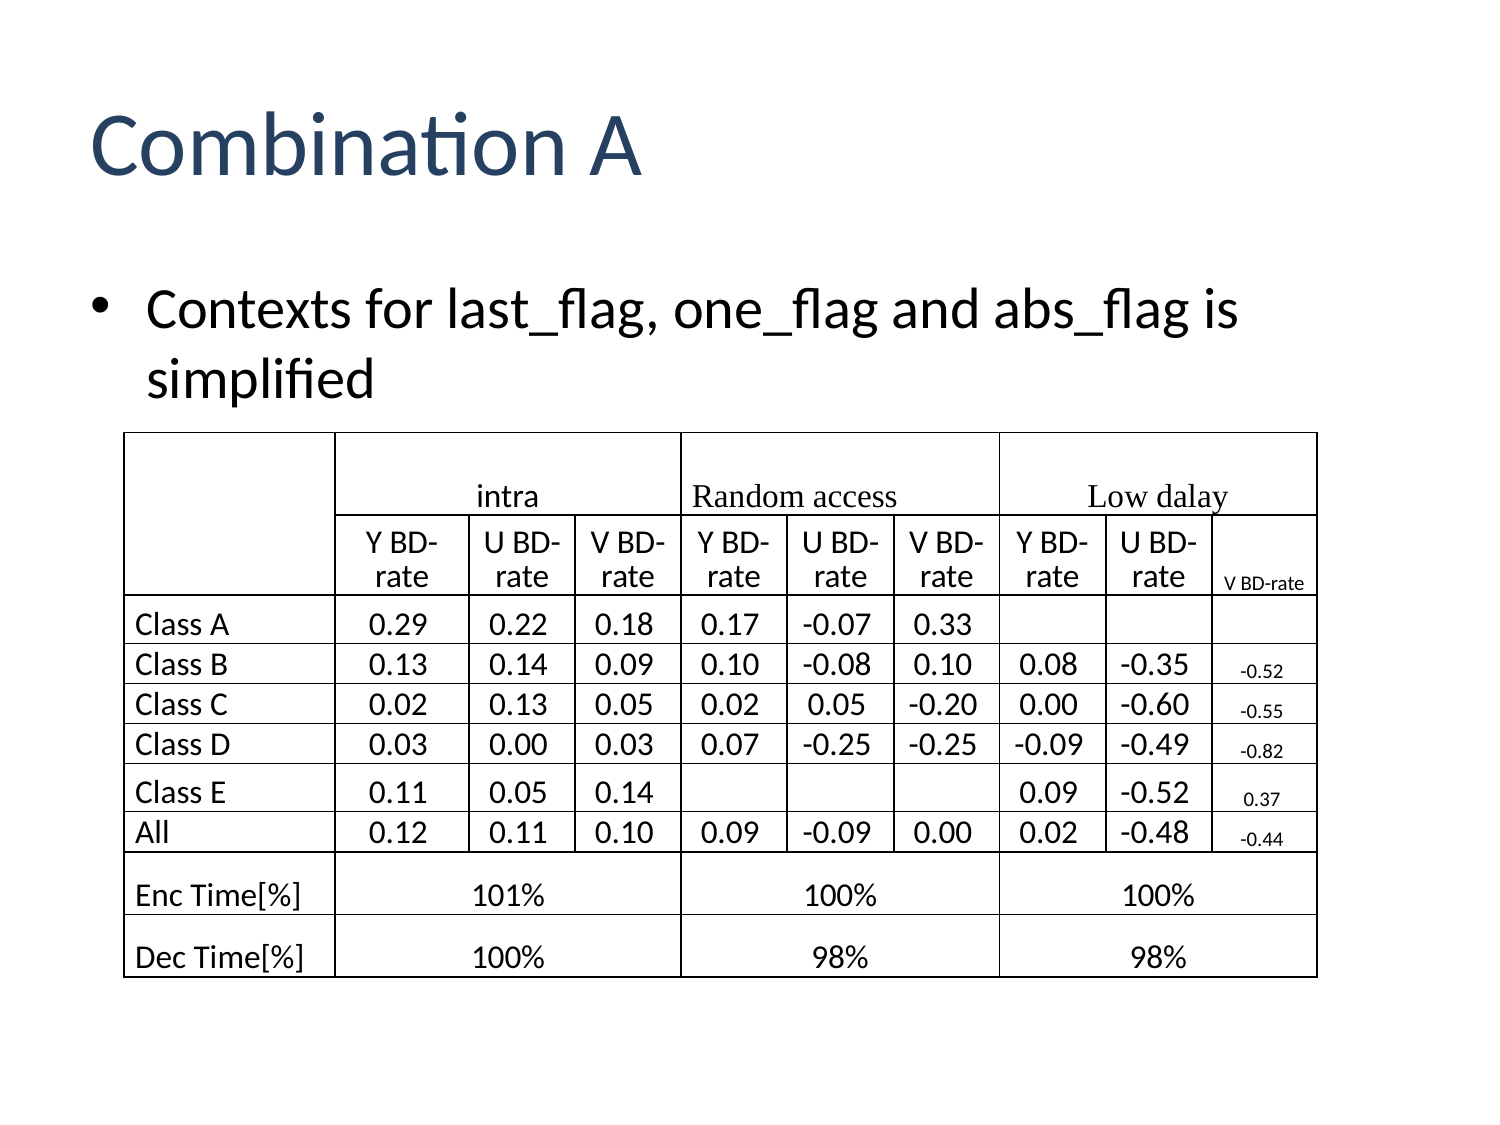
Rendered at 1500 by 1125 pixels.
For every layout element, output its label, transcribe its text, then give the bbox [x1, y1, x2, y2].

table_cell Y BD-rate [336, 516, 468, 594]
table_cell 0.09 [576, 644, 680, 683]
table_cell -0.55 [1213, 684, 1316, 723]
table_cell 0.14 [470, 644, 574, 683]
table_cell Enc Time[%] [125, 853, 334, 914]
table_cell [788, 764, 893, 811]
table_header [125, 433, 334, 594]
table_cell 0.10 [895, 644, 999, 683]
table_cell [682, 764, 786, 811]
table_cell -0.25 [788, 724, 893, 763]
table_header Low dalay [1000, 433, 1316, 514]
table_cell Class E [125, 764, 334, 811]
table_cell [1107, 596, 1211, 643]
table_cell 0.12 [336, 812, 468, 851]
table_cell Class D [125, 724, 334, 763]
table_cell 0.08 [1000, 644, 1105, 683]
table_header Random access [682, 433, 999, 514]
table_cell 0.03 [576, 724, 680, 763]
table_cell Y BD-rate [1000, 516, 1105, 594]
table_cell 0.09 [682, 812, 786, 851]
table_cell 0.07 [682, 724, 786, 763]
table_cell -0.09 [1000, 724, 1105, 763]
table_cell 0.33 [895, 596, 999, 643]
table_cell U BD-rate [788, 516, 893, 594]
table_cell -0.52 [1213, 644, 1316, 683]
table_cell -0.49 [1107, 724, 1211, 763]
table_cell -0.25 [895, 724, 999, 763]
table_cell 0.03 [336, 724, 468, 763]
table_header intra [336, 433, 680, 514]
table_cell Class B [125, 644, 334, 683]
table_cell 0.10 [576, 812, 680, 851]
table_cell V BD-rate [895, 516, 999, 594]
table_cell 0.00 [1000, 684, 1105, 723]
table_cell -0.60 [1107, 684, 1211, 723]
table_cell All [125, 812, 334, 851]
table_cell -0.35 [1107, 644, 1211, 683]
table_cell 0.05 [470, 764, 574, 811]
table_cell 0.09 [1000, 764, 1105, 811]
table_cell 0.18 [576, 596, 680, 643]
table_cell 0.22 [470, 596, 574, 643]
table_cell 0.10 [682, 644, 786, 683]
table_cell -0.52 [1107, 764, 1211, 811]
table_cell 0.29 [336, 596, 468, 643]
table_cell V BD-rate [1213, 516, 1316, 594]
table_cell -0.08 [788, 644, 893, 683]
table_cell 0.02 [1000, 812, 1105, 851]
table_cell Dec Time[%] [125, 915, 334, 976]
table_cell -0.09 [788, 812, 893, 851]
table_cell 0.13 [470, 684, 574, 723]
table_cell 98% [682, 915, 999, 976]
table_cell 100% [682, 853, 999, 914]
title Combination A [75, 45, 1425, 233]
table_cell Class A [125, 596, 334, 643]
table_cell U BD-rate [1107, 516, 1211, 594]
table_cell 0.02 [336, 684, 468, 723]
table_cell 0.02 [682, 684, 786, 723]
list Contexts for last_flag, one_flag and abs_flag is simplified [75, 262, 1425, 1005]
table_cell 0.11 [336, 764, 468, 811]
table_cell [1213, 596, 1316, 643]
table_cell 98% [1000, 915, 1316, 976]
table_cell 0.00 [895, 812, 999, 851]
table_cell -0.07 [788, 596, 893, 643]
table_cell 100% [336, 915, 680, 976]
table_cell 0.14 [576, 764, 680, 811]
table_cell -0.20 [895, 684, 999, 723]
table_cell 0.13 [336, 644, 468, 683]
table_cell -0.44 [1213, 812, 1316, 851]
table_cell 0.17 [682, 596, 786, 643]
table_cell 101% [336, 853, 680, 914]
table_cell -0.82 [1213, 724, 1316, 763]
table_cell Class C [125, 684, 334, 723]
table_cell 0.05 [788, 684, 893, 723]
table_cell 0.05 [576, 684, 680, 723]
table_cell 100% [1000, 853, 1316, 914]
table_cell 0.37 [1213, 764, 1316, 811]
table_cell [895, 764, 999, 811]
table_cell 0.00 [470, 724, 574, 763]
table_cell -0.48 [1107, 812, 1211, 851]
table_cell U BD-rate [470, 516, 574, 594]
table_cell [1000, 596, 1105, 643]
table_cell V BD-rate [576, 516, 680, 594]
table_cell Y BD-rate [682, 516, 786, 594]
table_cell 0.11 [470, 812, 574, 851]
